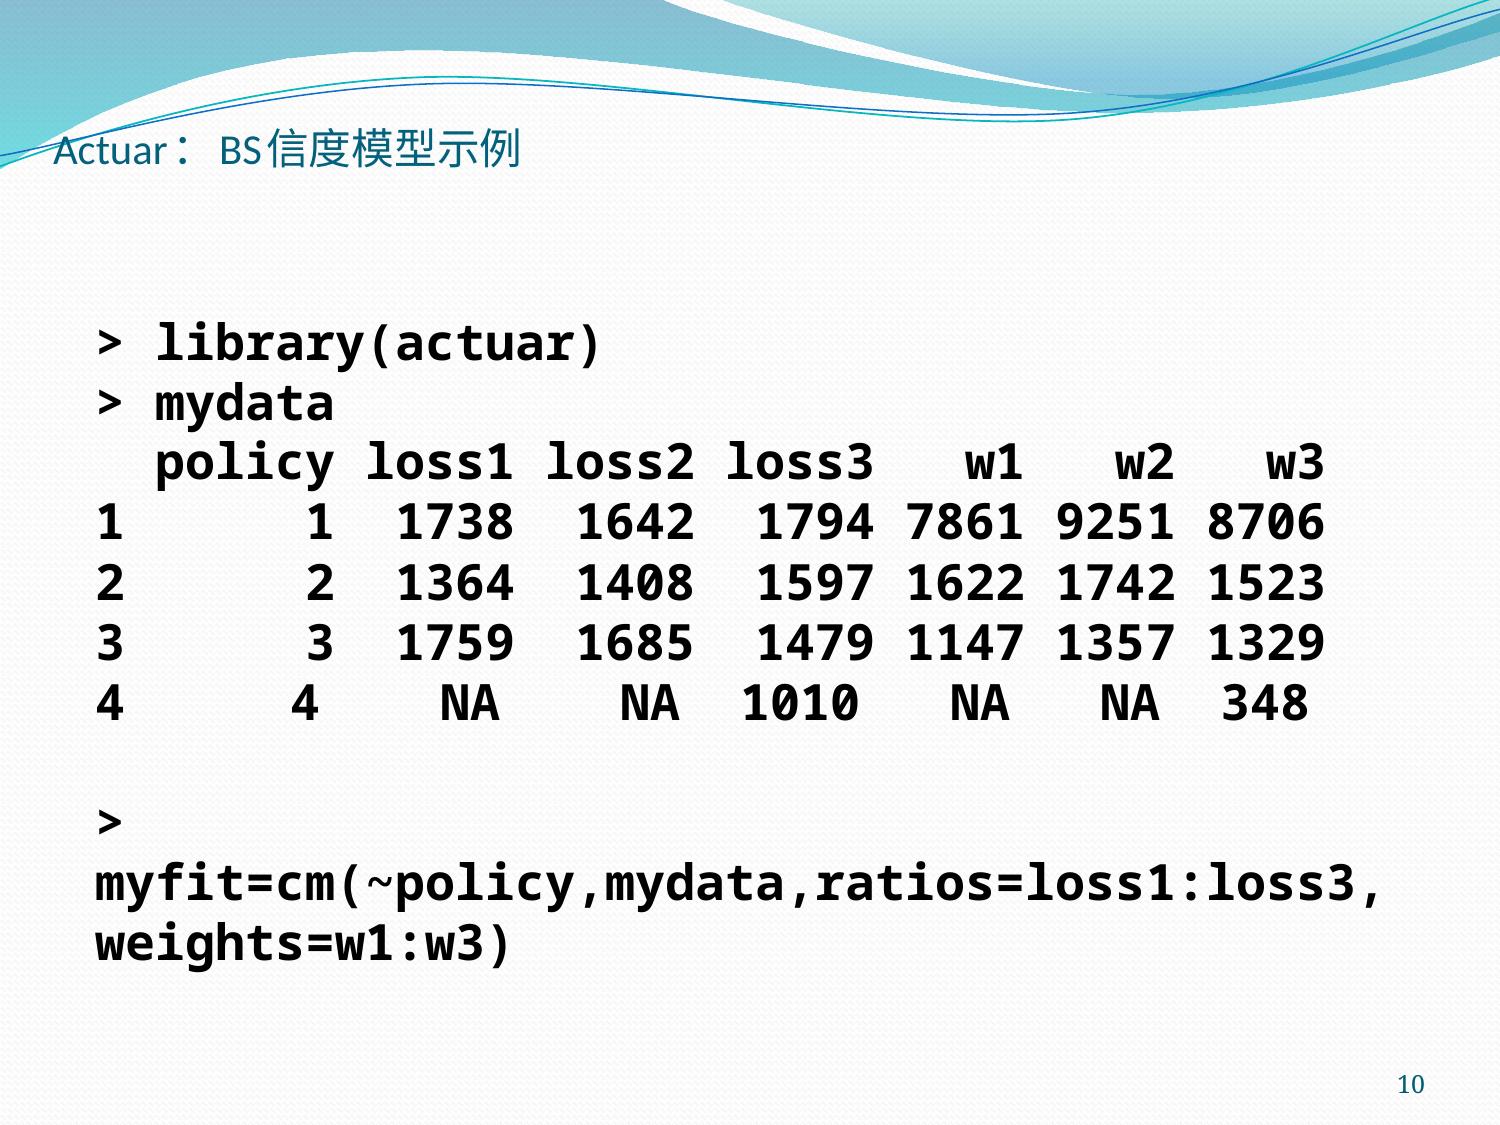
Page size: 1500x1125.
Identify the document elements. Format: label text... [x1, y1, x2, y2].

text_box > library(actuar) > mydata policy loss1 loss2 loss3 w1 w2 w3 1 1 1738 1642 1794 7861 9251 8706 2 2 1364 1408 1597 1622 1742 1523 3 3 1759 1685 1479 1147 1357 1329 4 NA NA 1010 NA NA 348 > myfit=cm(~policy,mydata,ratios=loss1:loss3, weights=w1:w3) [80, 302, 1436, 1038]
title Actuar：BS信度模型示例 [53, 113, 1404, 173]
slide_number 10 [1299, 1042, 1425, 1103]
